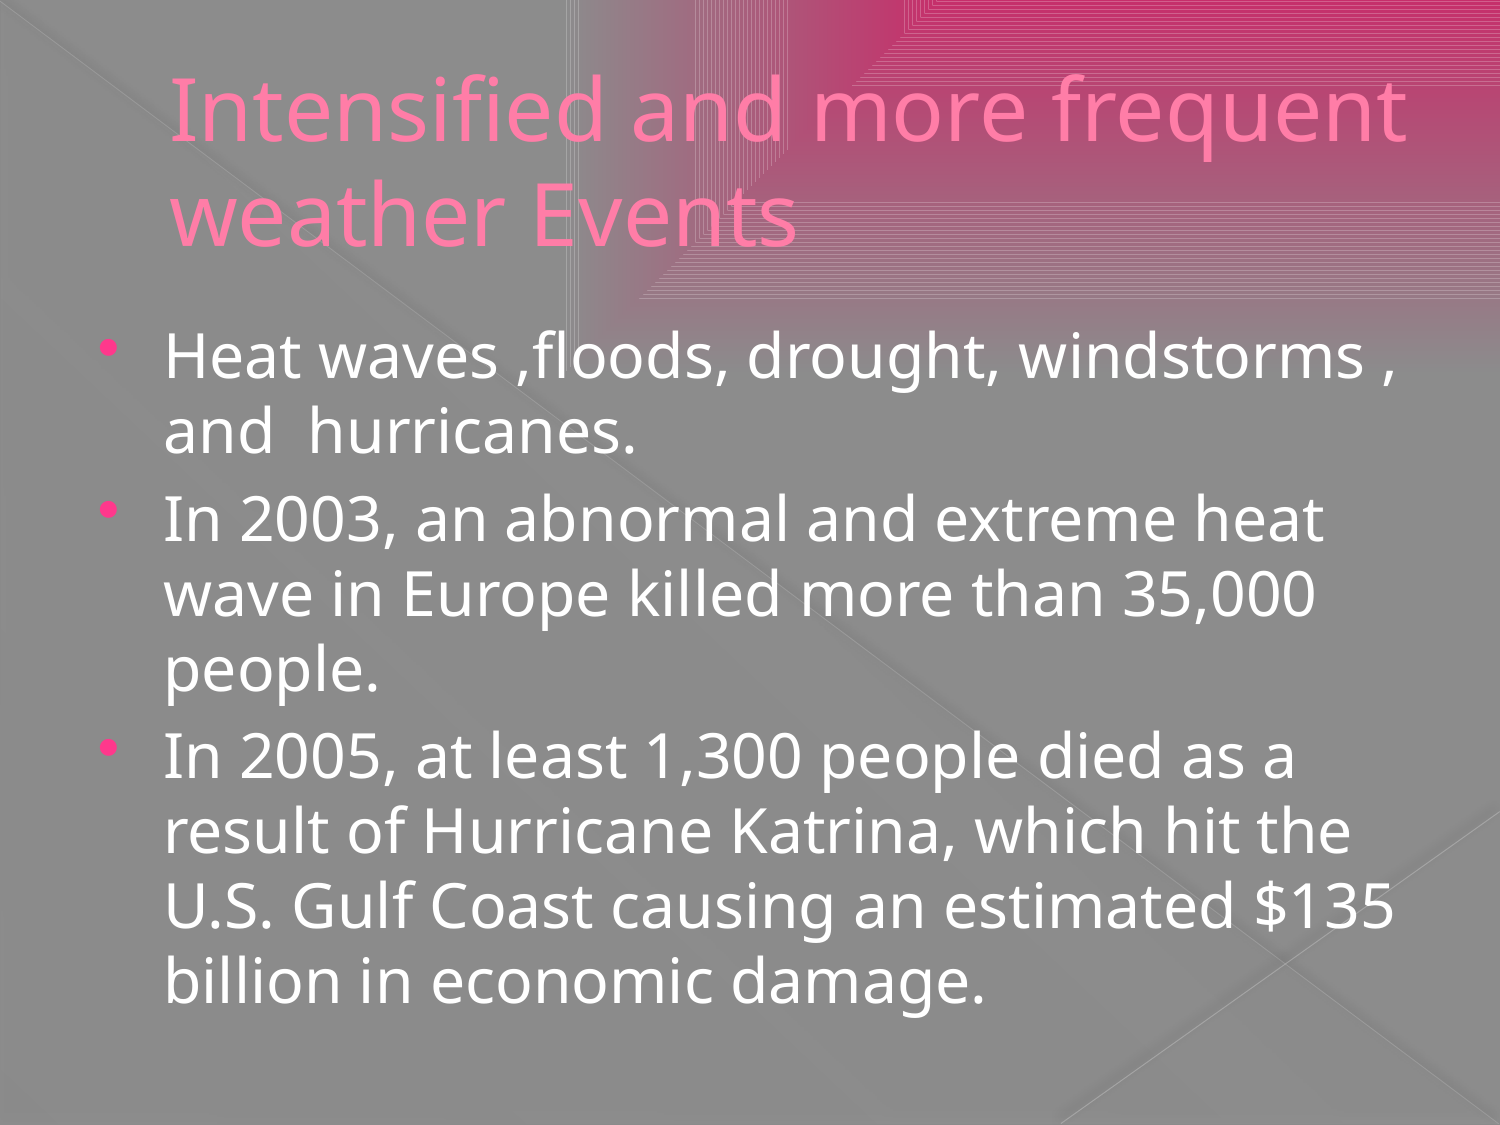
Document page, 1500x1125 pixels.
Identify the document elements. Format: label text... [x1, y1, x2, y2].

title Intensified and more frequent weather Events [75, 43, 1425, 274]
list Heat waves ,floods, drought, windstorms , and hurricanes. In 2003, an abnormal and extreme heat wave in Europe killed more than 35,000 people. In 2005, at least 1,300 people died as a result of Hurricane Katrina, which hit the U.S. Gulf Coast causing an estimated $135 billion in economic damage. [75, 308, 1425, 1059]
